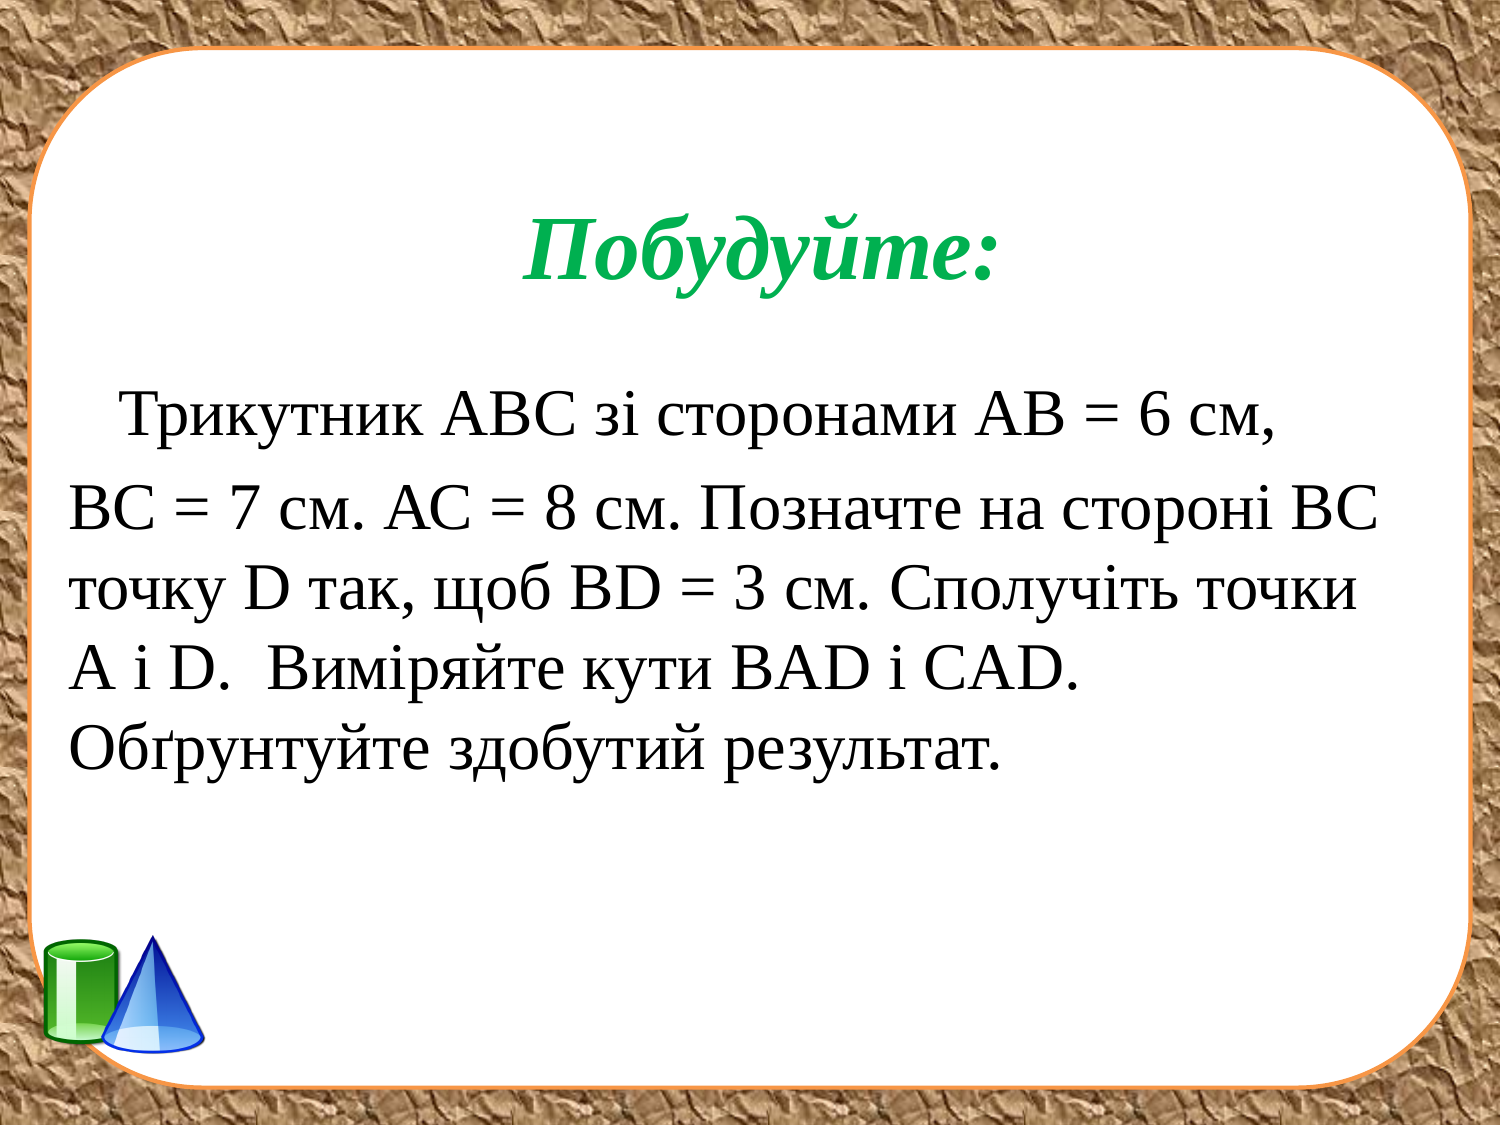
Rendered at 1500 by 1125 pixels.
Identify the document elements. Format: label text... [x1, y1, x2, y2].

picture [0, 0, 1500, 1125]
list Трикутник ABC зі сторонами АВ = 6 см, ВС = 7 см. АС = 8 см. Позначте на стороні ВС точку D так, щоб BD = 3 см. Сполучіть точки А і D. Виміряйте кути BAD і CAD. Обґрунтуйте здобутий результат. [53, 361, 1404, 1105]
title Побудуйте: [88, 149, 1439, 337]
